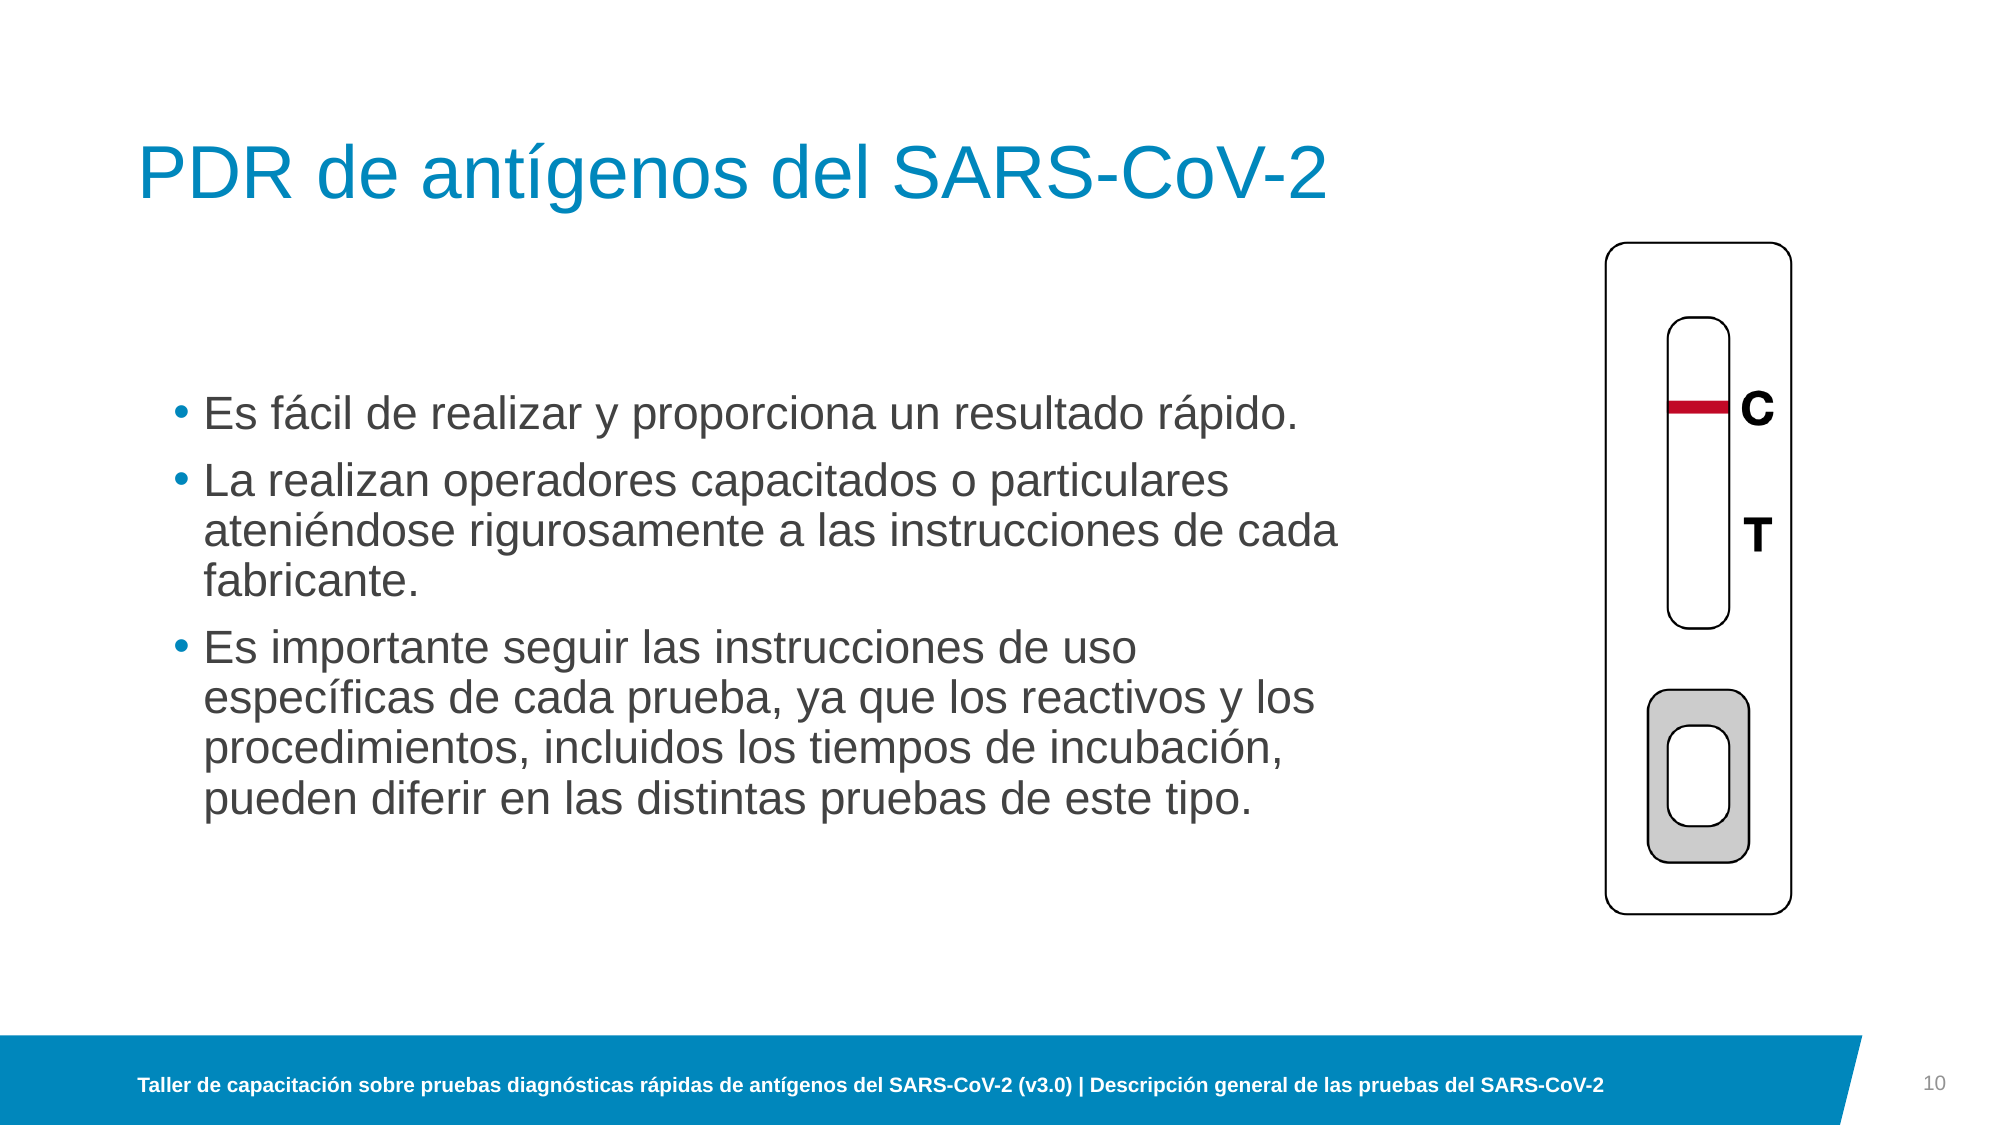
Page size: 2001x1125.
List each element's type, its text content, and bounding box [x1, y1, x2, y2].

footer Taller de capacitación sobre pruebas diagnósticas rápidas de antígenos del SARS-CoV-2 (v3.0) | Descripción general de las pruebas del SARS-CoV-2 [137, 1042, 1763, 1125]
list Es fácil de realizar y proporciona un resultado rápido. La realizan operadores capacitados o particulares ateniéndose rigurosamente a las instrucciones de cada fabricante. Es importante seguir las instrucciones de uso específicas de cada prueba, ya que los reactivos y los procedimientos, incluidos los tiempos de incubación, pueden diferir en las distintas pruebas de este tipo. [158, 381, 1384, 832]
title PDR de antígenos del SARS-CoV-2 [137, 59, 1863, 215]
slide_number 10 [1862, 1035, 1947, 1125]
picture [1603, 240, 1793, 916]
